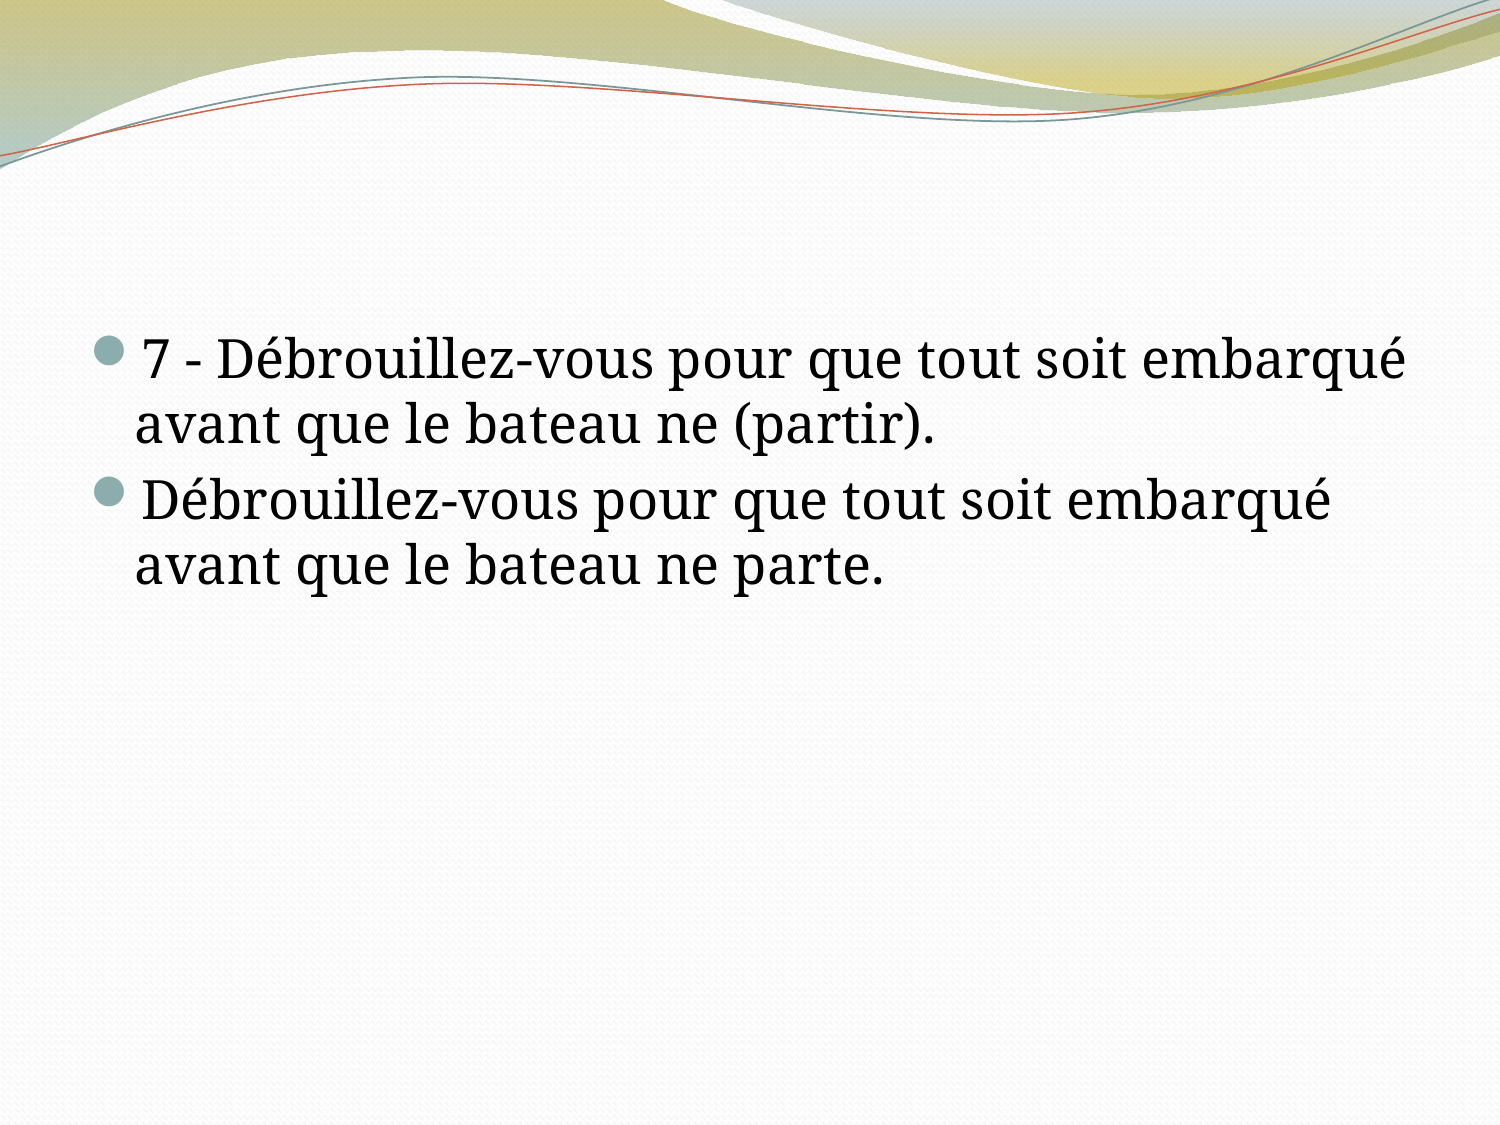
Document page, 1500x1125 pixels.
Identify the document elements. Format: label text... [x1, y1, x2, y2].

list 7 - Débrouillez-vous pour que tout soit embarqué avant que le bateau ne (partir). Débrouillez-vous pour que tout soit embarqué avant que le bateau ne parte. [75, 317, 1425, 1038]
